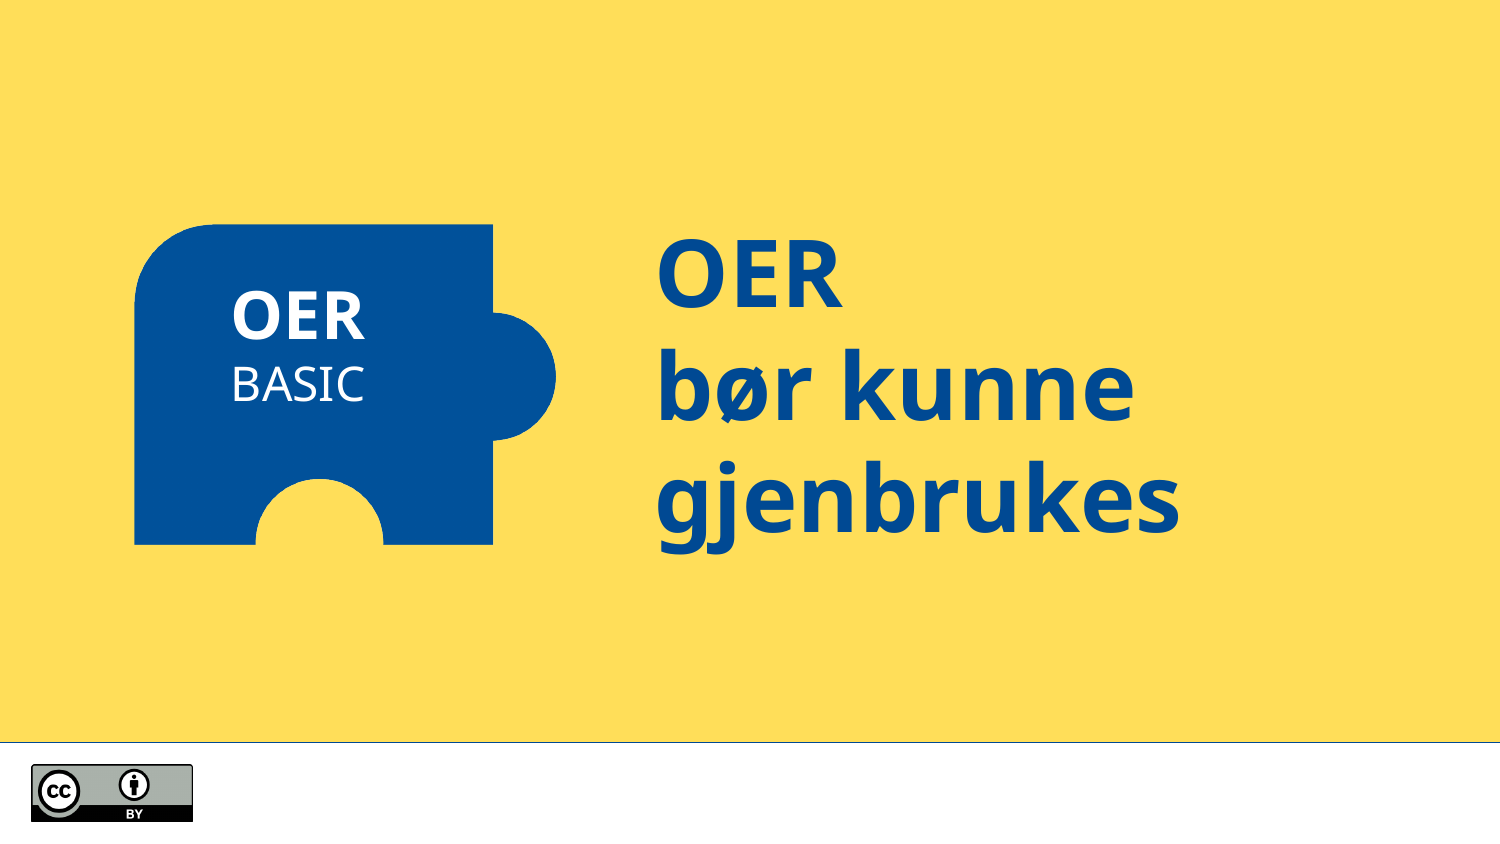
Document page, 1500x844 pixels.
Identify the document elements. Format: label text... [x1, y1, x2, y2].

text_box OER bør kunne gjenbrukes [639, 199, 1427, 567]
picture [133, 224, 556, 545]
text_box OER BASIC [560, 258, 862, 426]
text_box [0, 750, 1500, 844]
picture [31, 764, 193, 822]
